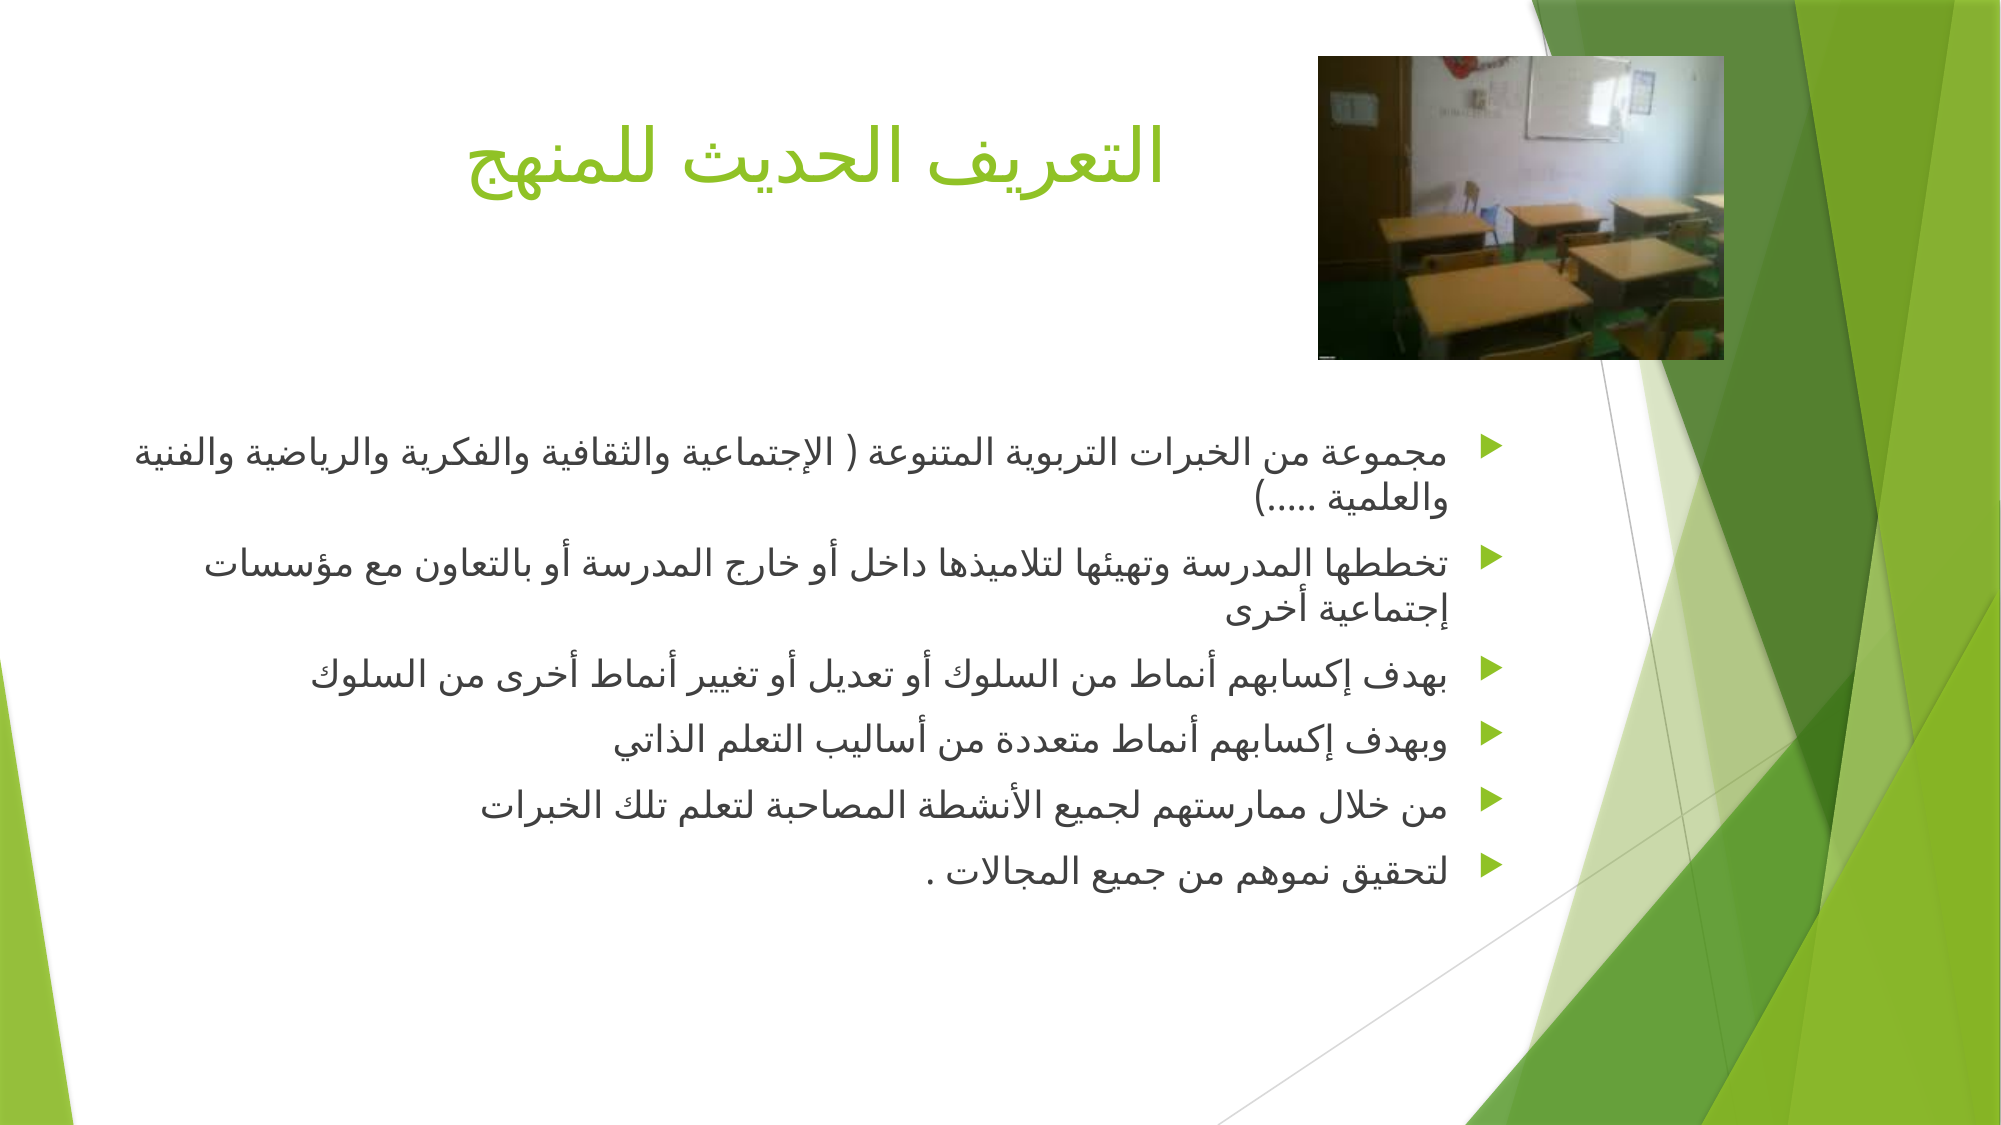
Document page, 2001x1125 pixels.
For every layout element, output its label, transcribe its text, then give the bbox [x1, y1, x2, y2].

list مجموعة من الخبرات التربوية المتنوعة ( الإجتماعية والثقافية والفكرية والرياضية والفنية والعلمية .....) تخططها المدرسة وتهيئها لتلاميذها داخل أو خارج المدرسة أو بالتعاون مع مؤسسات إجتماعية أخرى بهدف إكسابهم أنماط من السلوك أو تعديل أو تغيير أنماط أخرى من السلوك وبهدف إكسابهم أنماط متعددة من أساليب التعلم الذاتي من خلال ممارستهم لجميع الأنشطة المصاحبة لتعلم تلك الخبرات لتحقيق نموهم من جميع المجالات . [111, 354, 1522, 992]
title التعريف الحديث للمنهج [111, 99, 1313, 317]
picture [1318, 56, 1725, 361]
